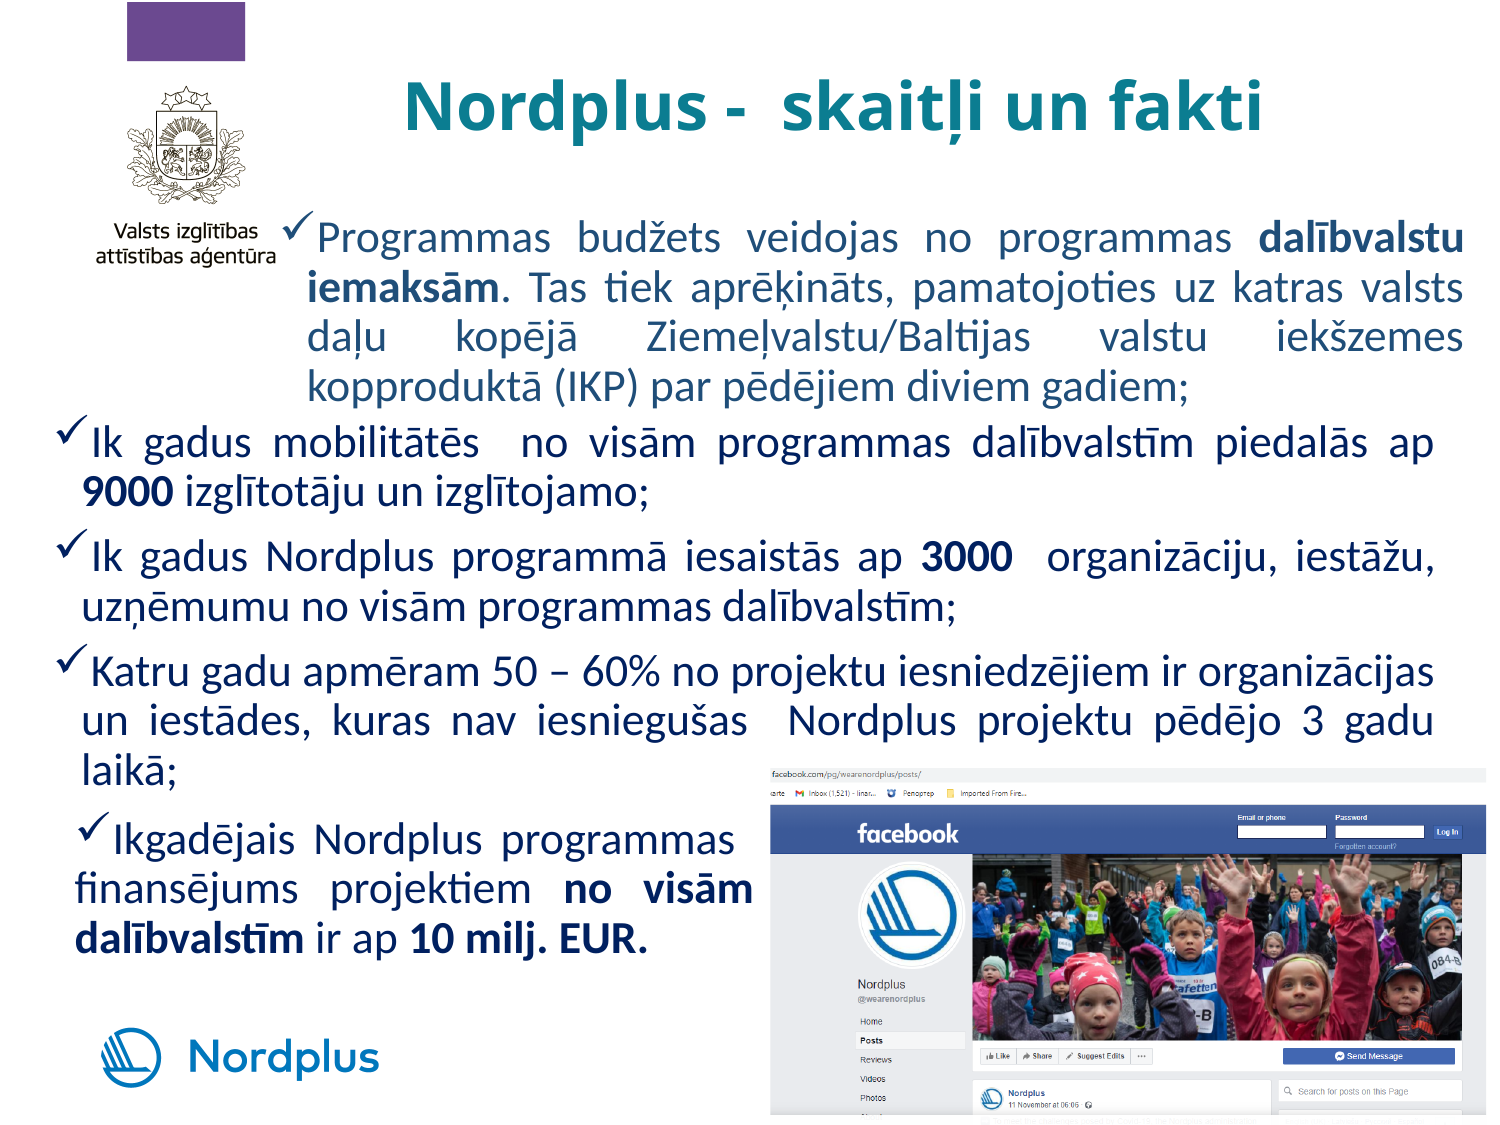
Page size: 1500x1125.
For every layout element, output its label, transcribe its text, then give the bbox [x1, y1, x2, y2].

picture [0, 0, 1500, 1125]
text_box Programmas budžets veidojas no programmas dalībvalstu iemaksām. Tas tiek aprēķināts, pamatojoties uz katras valsts daļu kopējā Ziemeļvalstu/Baltijas valstu iekšzemes kopproduktā (IKP) par pēdējiem diviem gadiem; [263, 205, 1481, 365]
list Ik gadus mobilitātēs no visām programmas dalībvalstīm piedalās ap 9000 izglītotāju un izglītojamo; Ik gadus Nordplus programmā iesaistās ap 3000 organizāciju, iestāžu, uzņēmumu no visām programmas dalībvalstīm; Katru gadu apmēram 50 – 60% no projektu iesniedzējiem ir organizācijas un iestādes, kuras nav iesniegušas Nordplus projektu pēdējo 3 gadu laikā; [37, 410, 1452, 835]
text_box Ikgadējais Nordplus programmas finansējums projektiem no visām dalībvalstīm ir ap 10 milj. EUR. [59, 807, 770, 1045]
title Nordplus - skaitļi un fakti [387, 0, 1412, 205]
